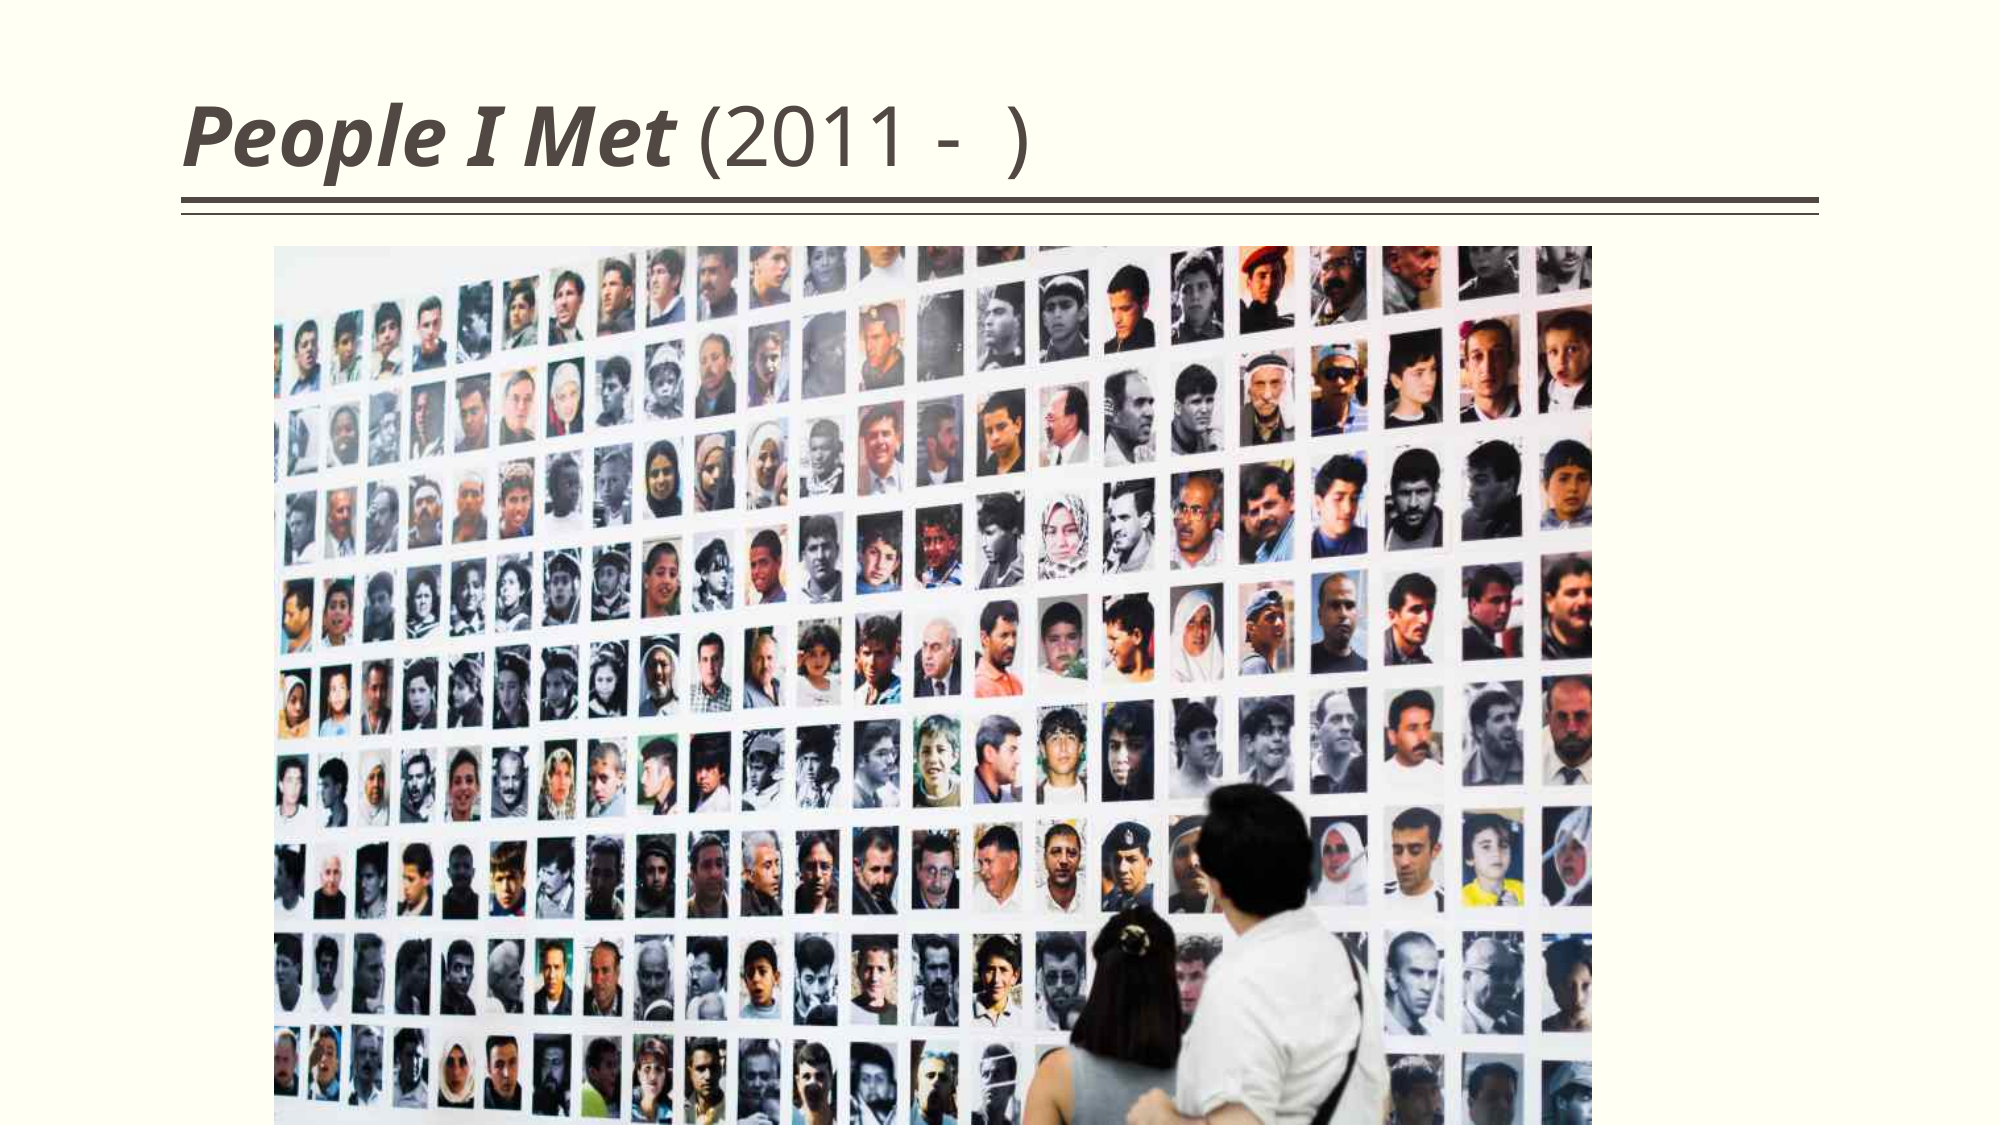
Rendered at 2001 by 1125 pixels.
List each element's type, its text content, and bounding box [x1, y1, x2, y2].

title People I Met (2011 - ) [181, 12, 1819, 193]
picture [274, 246, 1592, 1125]
